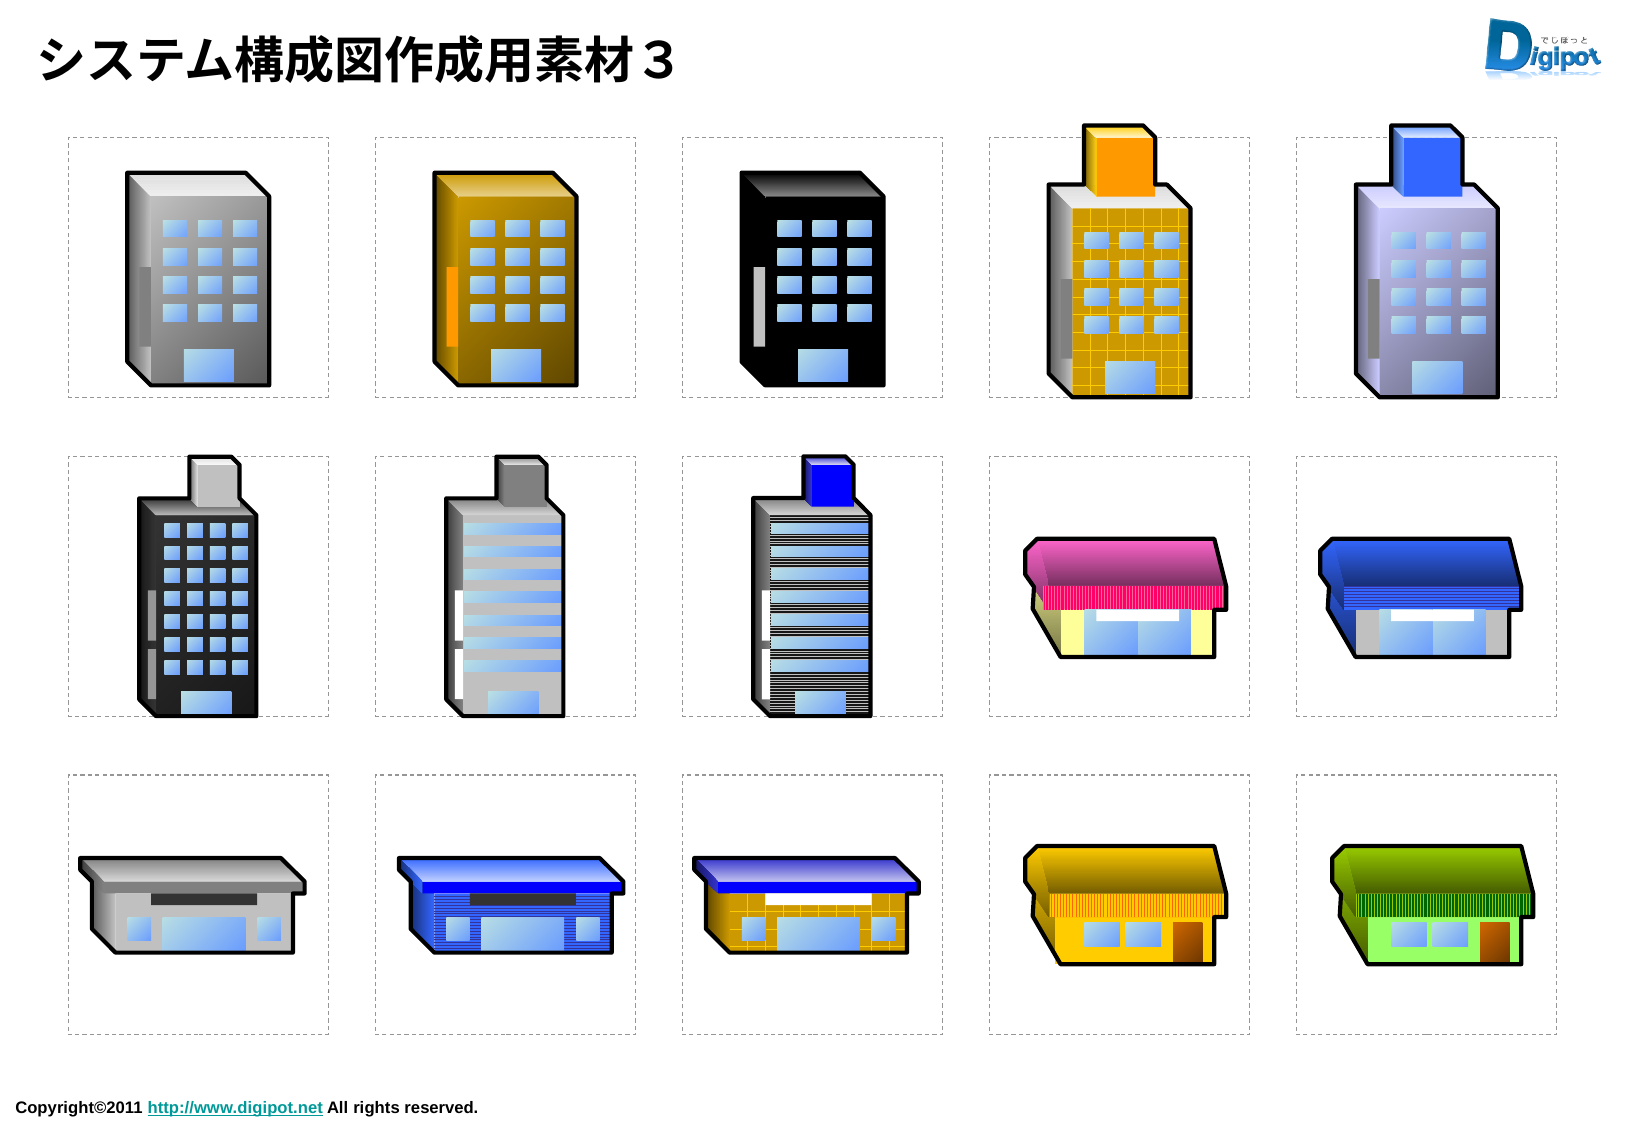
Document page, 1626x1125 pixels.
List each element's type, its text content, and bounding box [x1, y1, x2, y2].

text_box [753, 456, 871, 717]
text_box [446, 456, 564, 717]
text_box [1025, 538, 1227, 657]
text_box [80, 857, 305, 953]
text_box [694, 857, 919, 953]
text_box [1048, 125, 1191, 398]
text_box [1320, 538, 1522, 657]
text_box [1332, 845, 1534, 965]
title システム構成図作成用素材３ [21, 19, 881, 98]
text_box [434, 172, 577, 386]
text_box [398, 857, 624, 953]
picture [1485, 18, 1602, 82]
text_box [139, 456, 257, 717]
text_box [1355, 125, 1498, 398]
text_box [1025, 845, 1227, 965]
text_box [741, 172, 884, 386]
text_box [127, 172, 270, 386]
